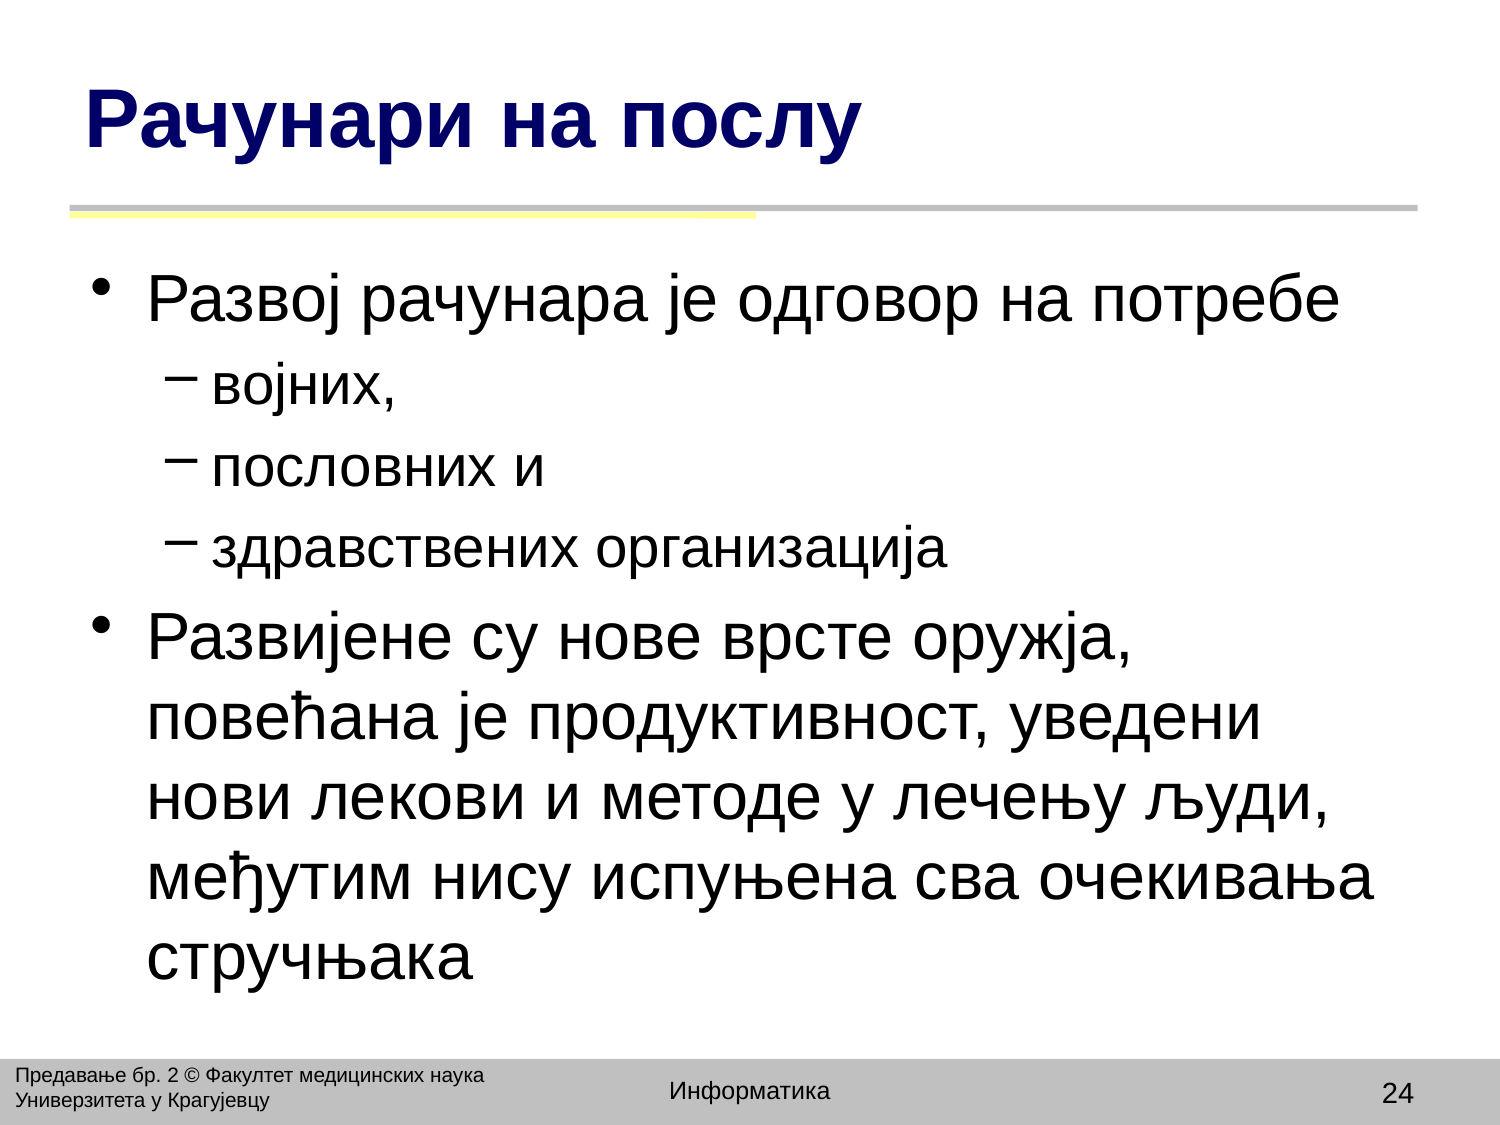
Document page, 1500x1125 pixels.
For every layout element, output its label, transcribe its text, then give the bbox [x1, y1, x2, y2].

list Развој рачунара је одговор на потребе војних, пословних и здравствених организација Развијене су нове врсте оружја, повећана је продуктивност, уведени нови лекови и методе у лечењу људи, међутим нису испуњена сва очекивања стручњака [74, 246, 1426, 1023]
title Рачунари на послу [69, 19, 1426, 208]
footer Информатика [512, 1066, 988, 1125]
slide_number Предавање бр. 2 © Факултет медицинских наука Универзитета у Крагујевцу [0, 1053, 607, 1108]
slide_number 24 [1079, 1066, 1430, 1125]
